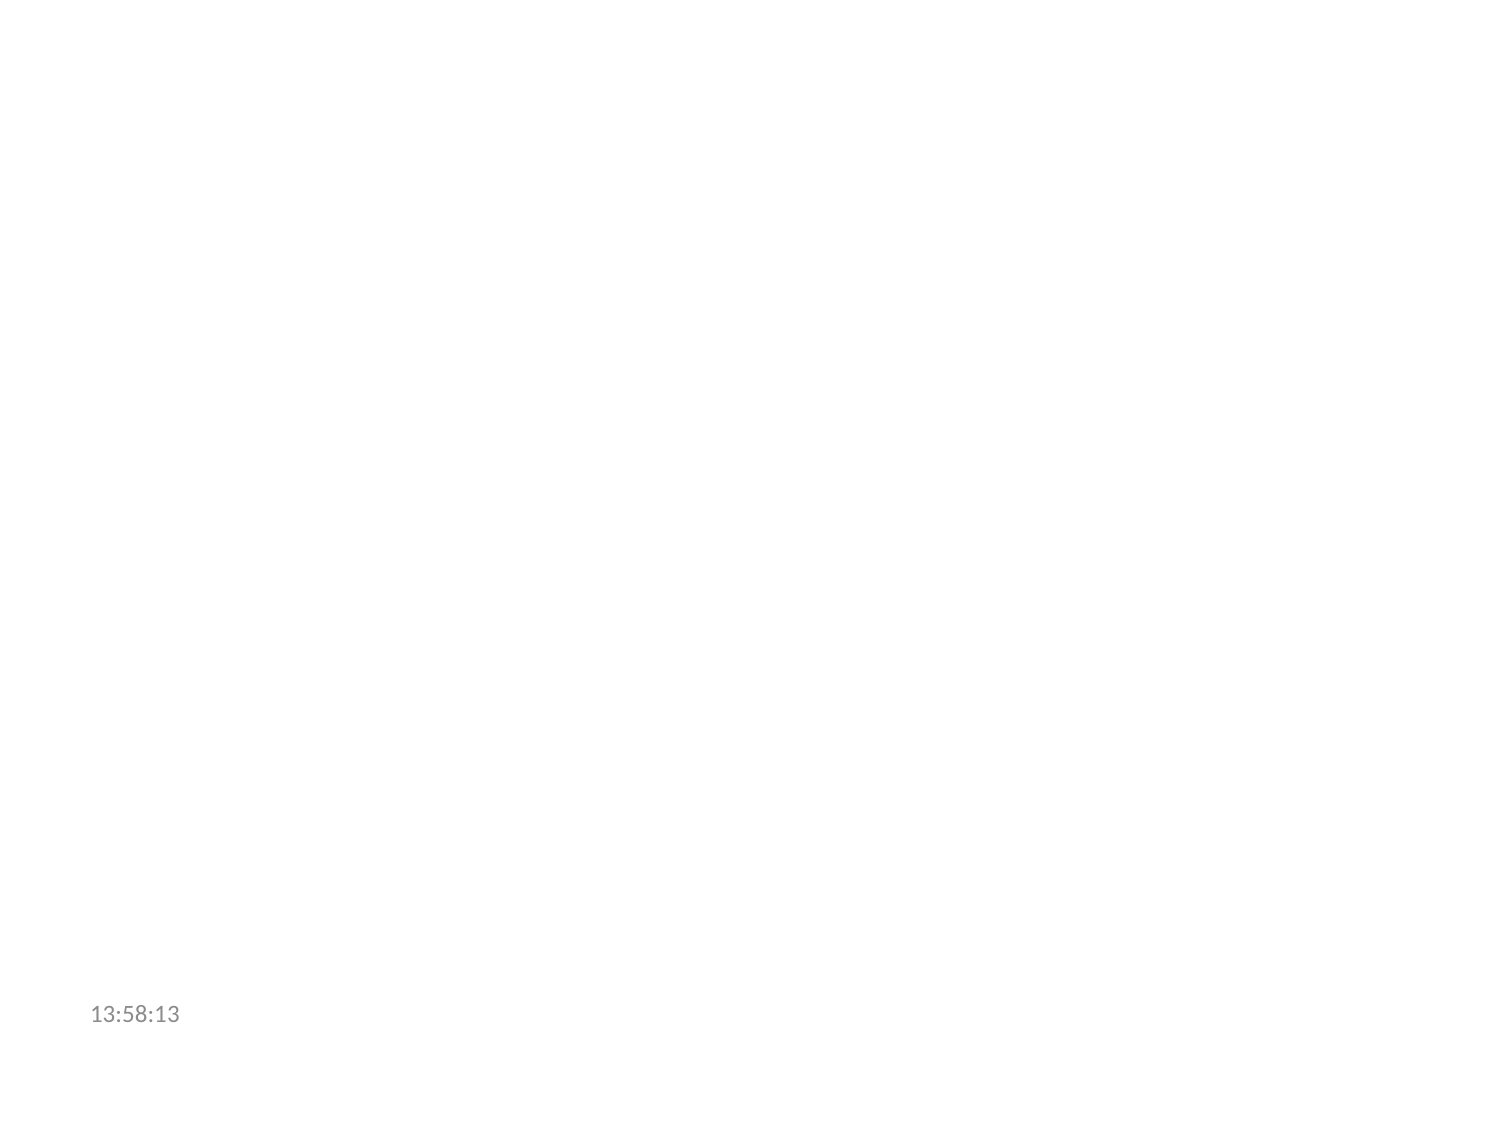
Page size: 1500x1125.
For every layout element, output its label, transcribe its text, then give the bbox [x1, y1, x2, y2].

text_box 15:35:09 [75, 982, 425, 1043]
